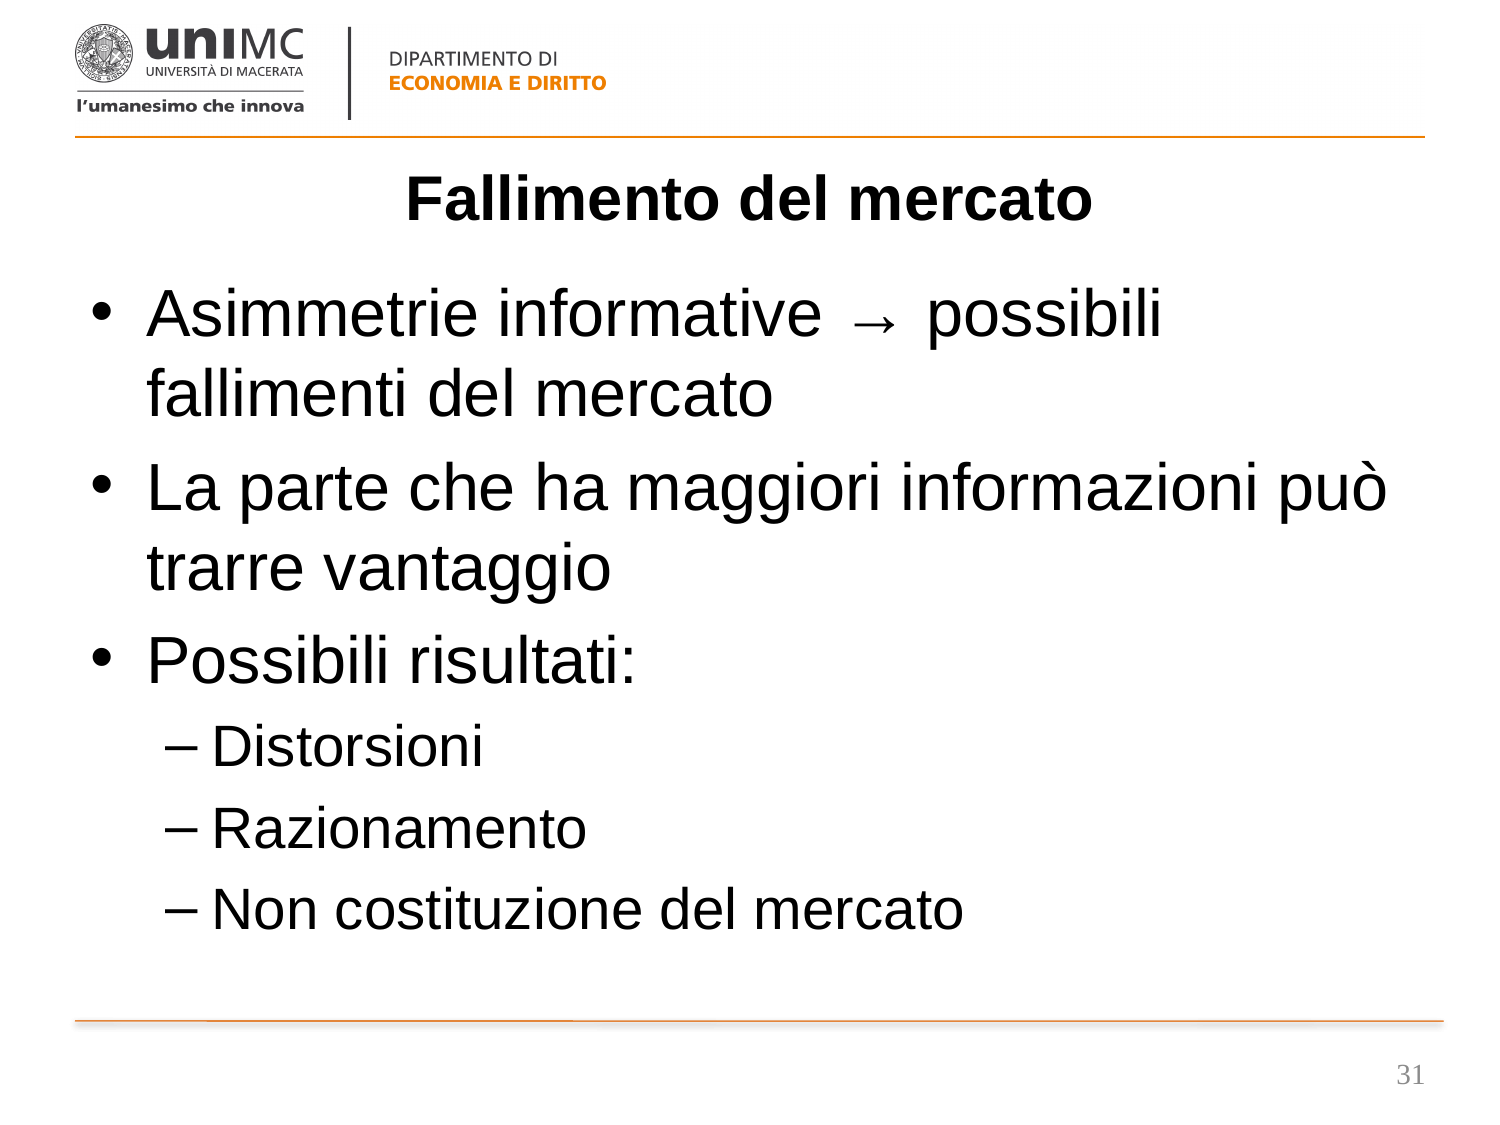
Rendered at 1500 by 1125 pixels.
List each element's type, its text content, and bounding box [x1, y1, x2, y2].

title Fallimento del mercato [75, 149, 1425, 241]
list Asimmetrie informative → possibili fallimenti del mercato La parte che ha maggiori informazioni può trarre vantaggio Possibili risultati: Distorsioni Razionamento Non costituzione del mercato [75, 262, 1425, 1005]
slide_number 31 [1091, 1042, 1442, 1103]
picture [75, 24, 1425, 138]
